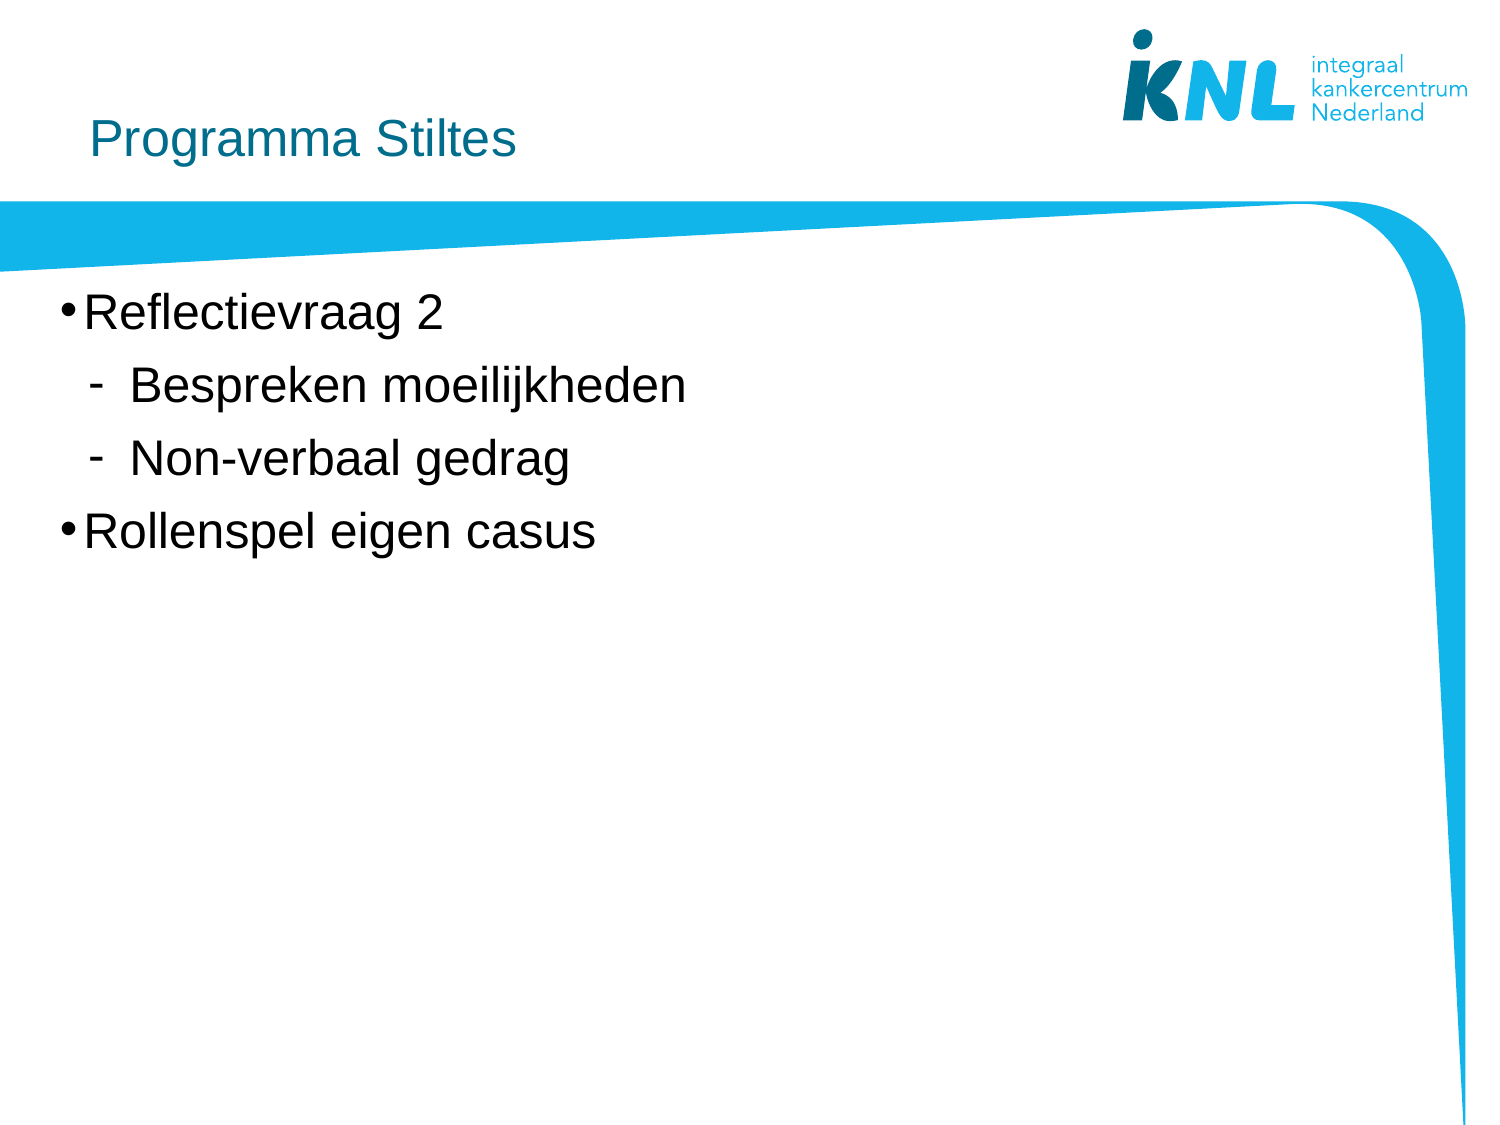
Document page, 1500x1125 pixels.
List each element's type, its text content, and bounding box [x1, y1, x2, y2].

title Programma Stiltes [77, 42, 1075, 168]
list Reflectievraag 2 Bespreken moeilijkheden Non-verbaal gedrag Rollenspel eigen casus [47, 266, 1312, 999]
